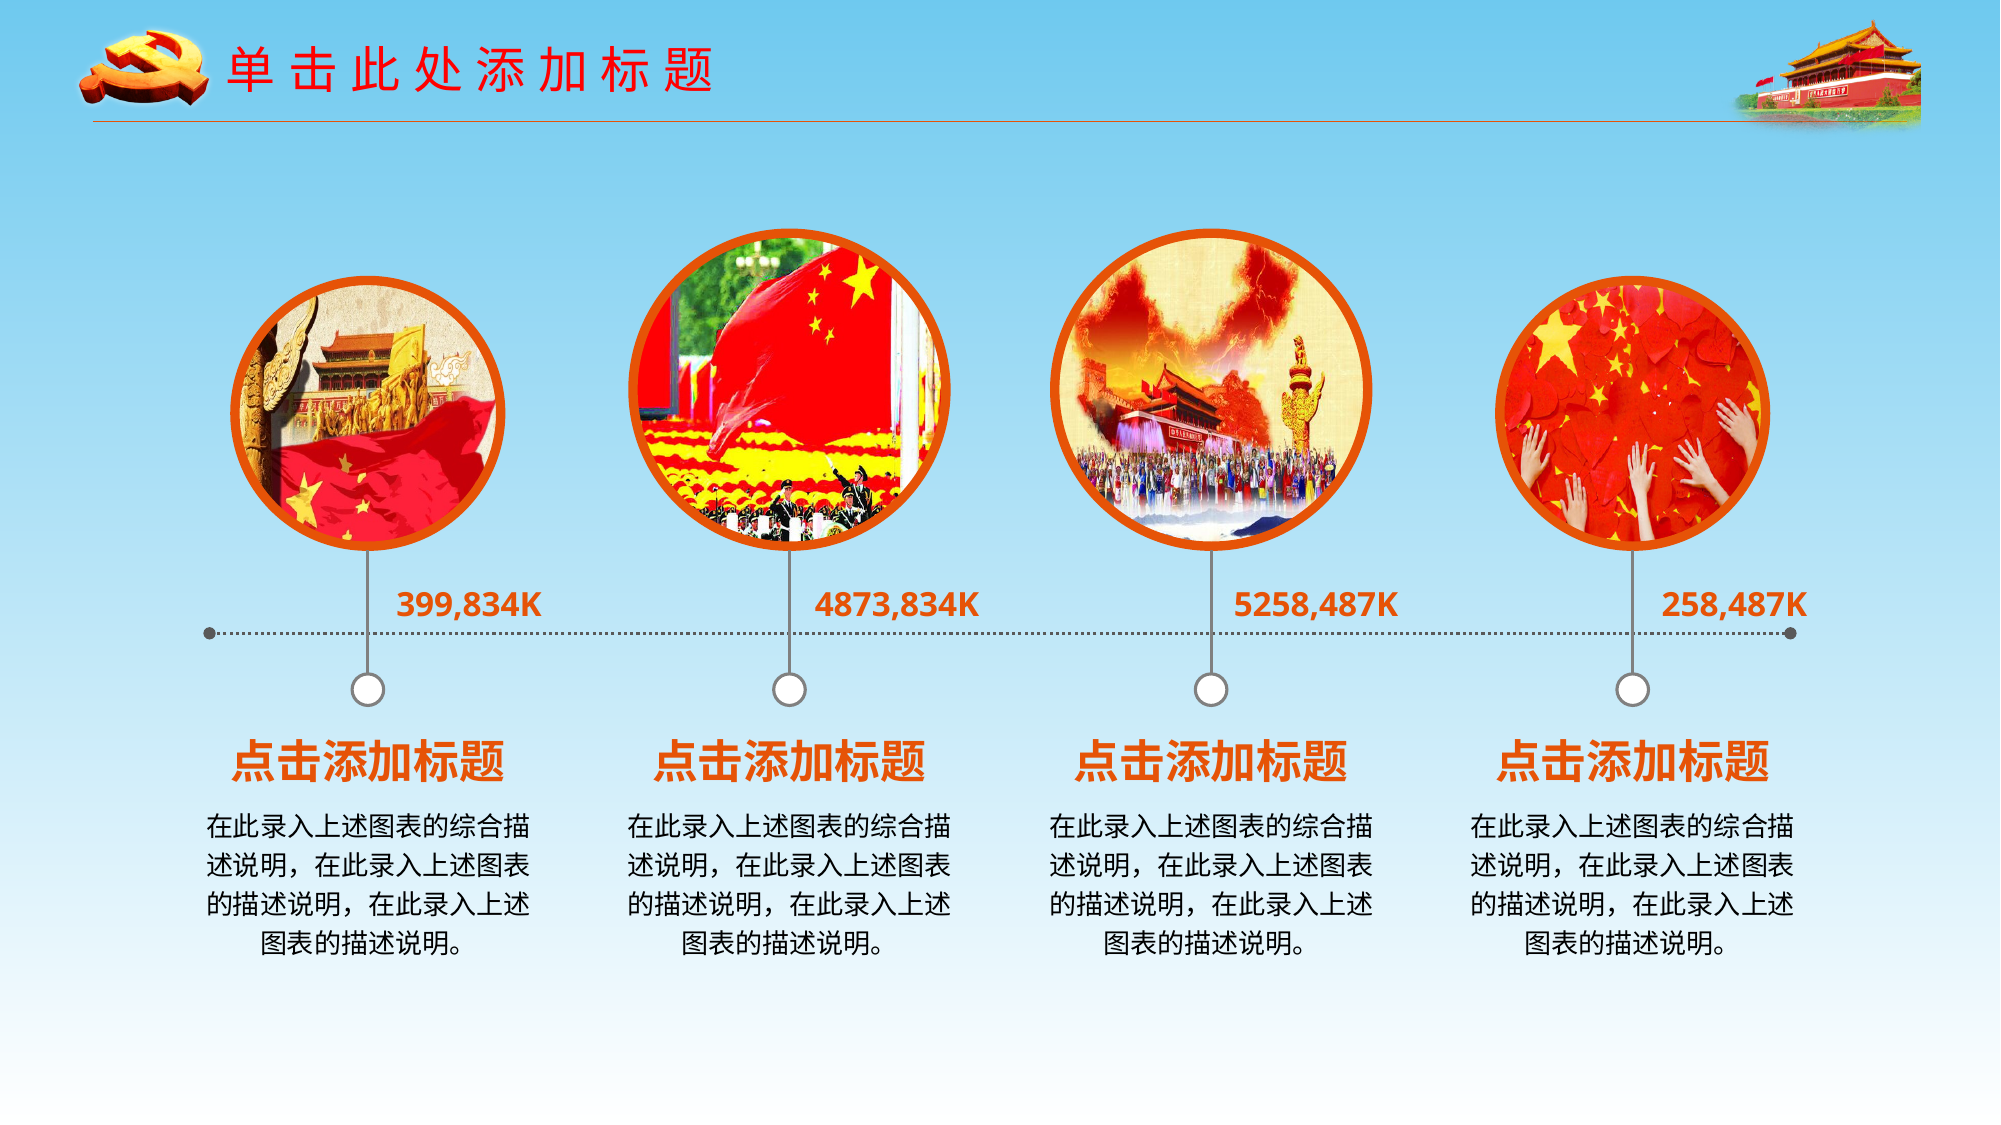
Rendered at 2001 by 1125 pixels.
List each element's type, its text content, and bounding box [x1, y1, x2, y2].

text_box 单击此处添加标题 [231, 31, 764, 106]
text_box [1498, 279, 1767, 548]
text_box 点击添加标题 [637, 724, 942, 795]
text_box 点击添加标题 [1058, 724, 1364, 795]
text_box 在此录入上述图表的综合描述说明，在此录入上述图表的描述说明，在此录入上述图表的描述说明。 [1028, 795, 1395, 967]
text_box 在此录入上述图表的综合描述说明，在此录入上述图表的描述说明，在此录入上述图表的描述说明。 [1450, 795, 1816, 967]
picture [1709, 0, 1921, 148]
text_box 5258,487K [1233, 583, 1399, 624]
text_box [1053, 232, 1369, 548]
text_box 点击添加标题 [1480, 724, 1785, 795]
text_box 在此录入上述图表的综合描述说明，在此录入上述图表的描述说明，在此录入上述图表的描述说明。 [606, 795, 973, 967]
text_box [631, 232, 947, 548]
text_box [1616, 549, 1649, 706]
text_box 258,487K [1661, 583, 1808, 624]
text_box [773, 549, 806, 706]
text_box 点击添加标题 [215, 724, 521, 795]
picture [39, 10, 231, 145]
text_box 399,834K [396, 583, 542, 624]
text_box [1195, 549, 1227, 706]
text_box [352, 549, 384, 706]
text_box [233, 279, 502, 548]
text_box 在此录入上述图表的综合描述说明，在此录入上述图表的描述说明，在此录入上述图表的描述说明。 [185, 795, 551, 967]
text_box 4873,834K [814, 583, 980, 624]
